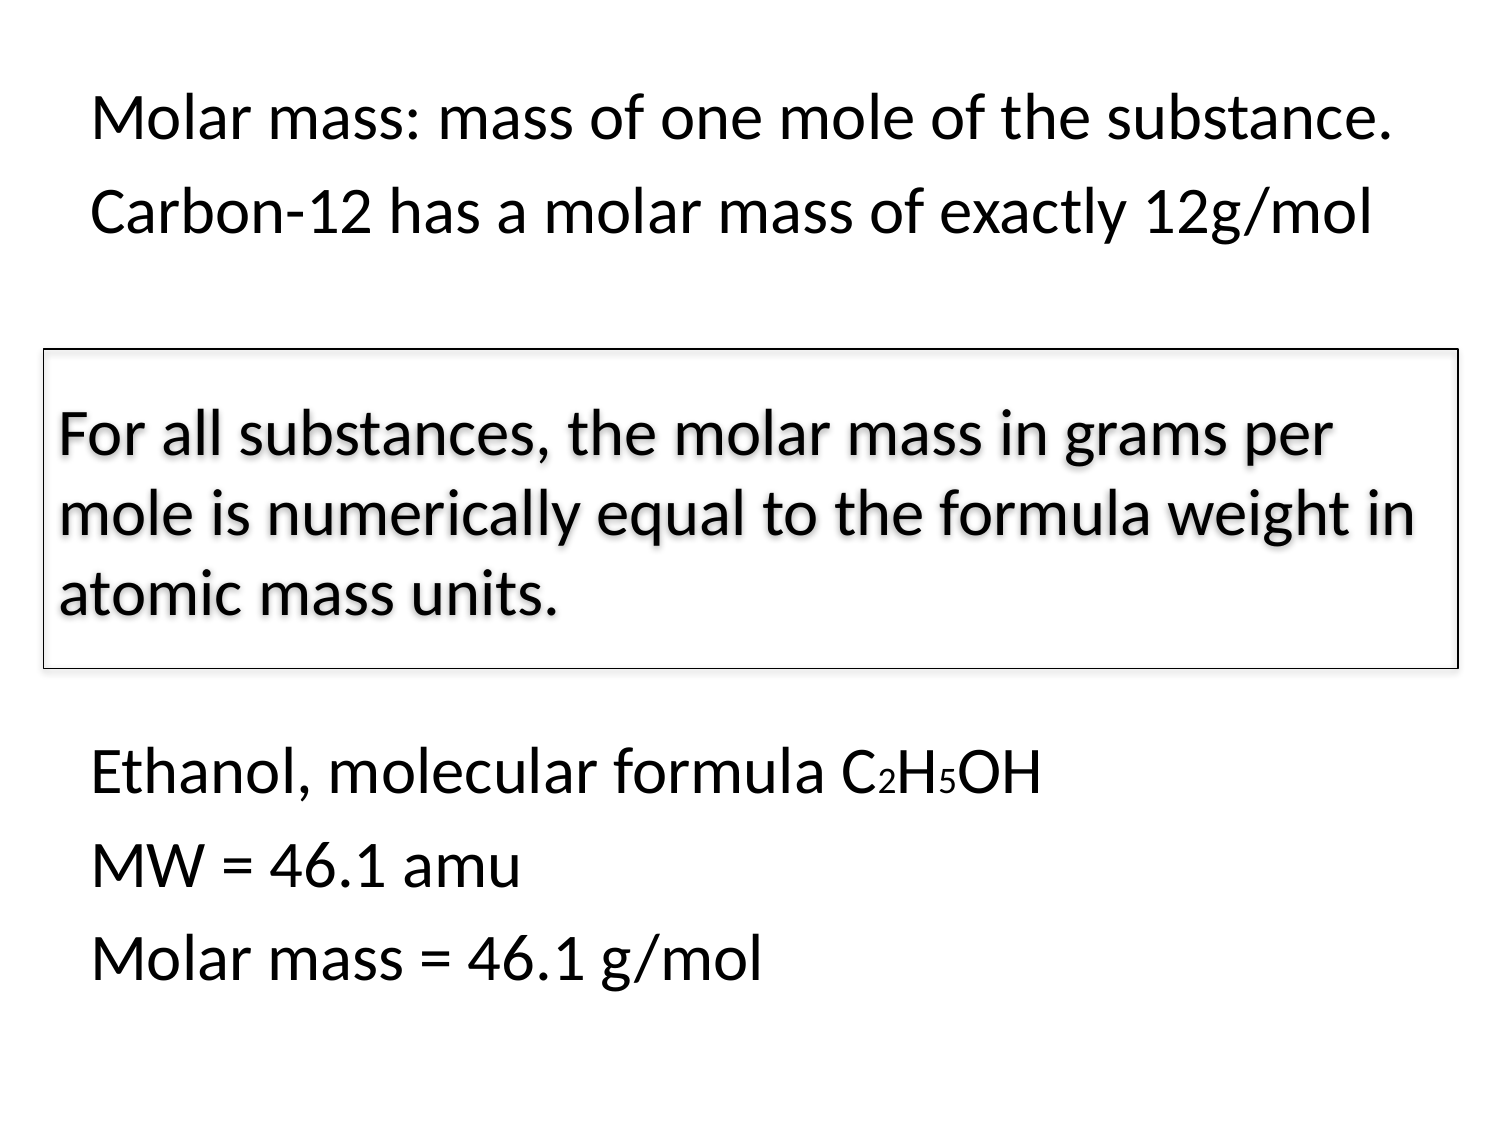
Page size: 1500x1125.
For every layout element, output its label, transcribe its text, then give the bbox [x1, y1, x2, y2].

text_box For all substances, the molar mass in grams per mole is numerically equal to the formula weight in atomic mass units. [43, 348, 1459, 669]
list Molar mass: mass of one mole of the substance. Carbon-12 has a molar mass of exactly 12g/mol Ethanol, molecular formula C2H5OH MW = 46.1 amu Molar mass = 46.1 g/mol [75, 65, 1425, 347]
list Molar mass: mass of one mole of the substance. Carbon-12 has a molar mass of exactly 12g/mol Ethanol, molecular formula C2H5OH MW = 46.1 amu Molar mass = 46.1 g/mol [75, 677, 1425, 1005]
